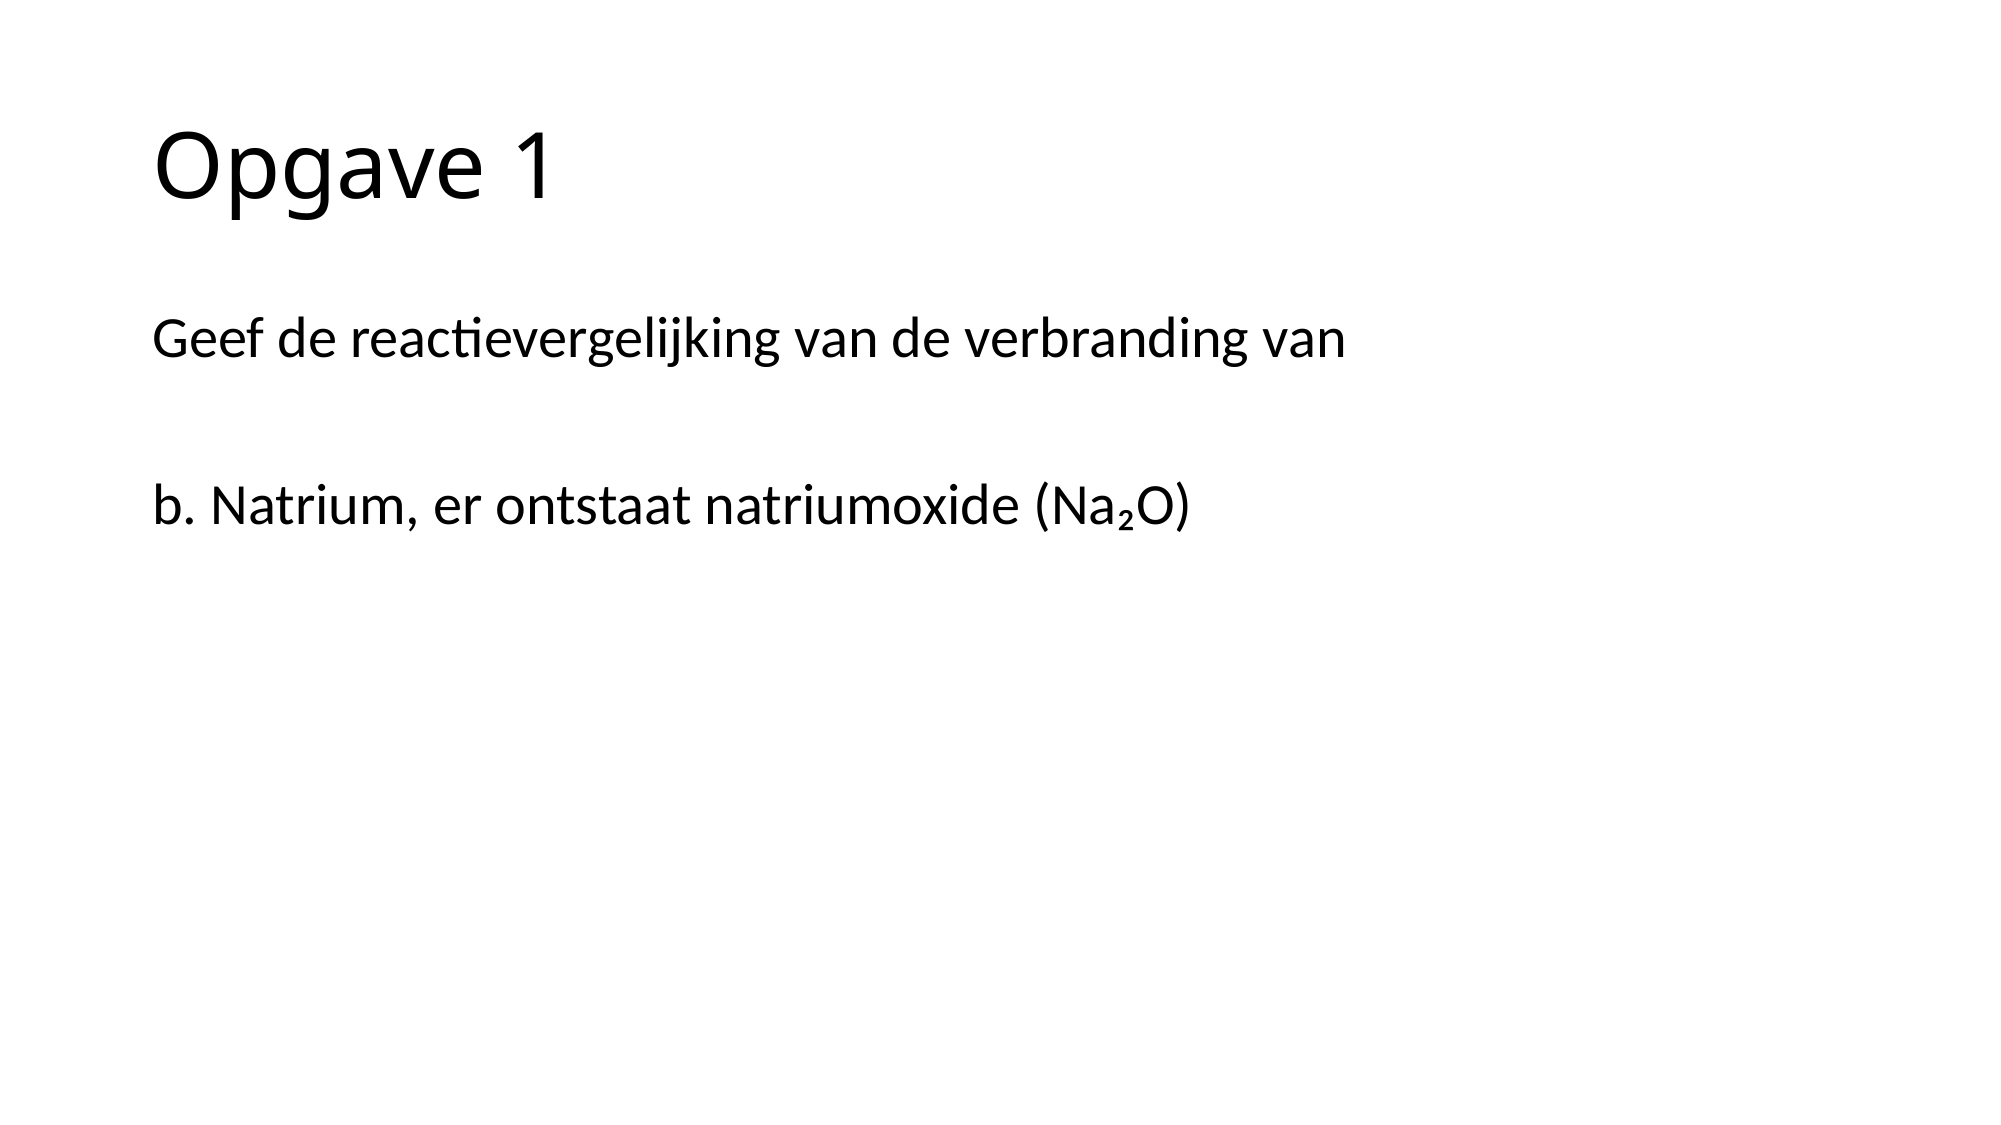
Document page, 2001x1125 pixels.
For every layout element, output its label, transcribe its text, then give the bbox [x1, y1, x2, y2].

list Geef de reactievergelijking van de verbranding van b. Natrium, er ontstaat natriumoxide (Na₂O) [137, 299, 1863, 1014]
title Opgave 1 [137, 59, 1863, 278]
